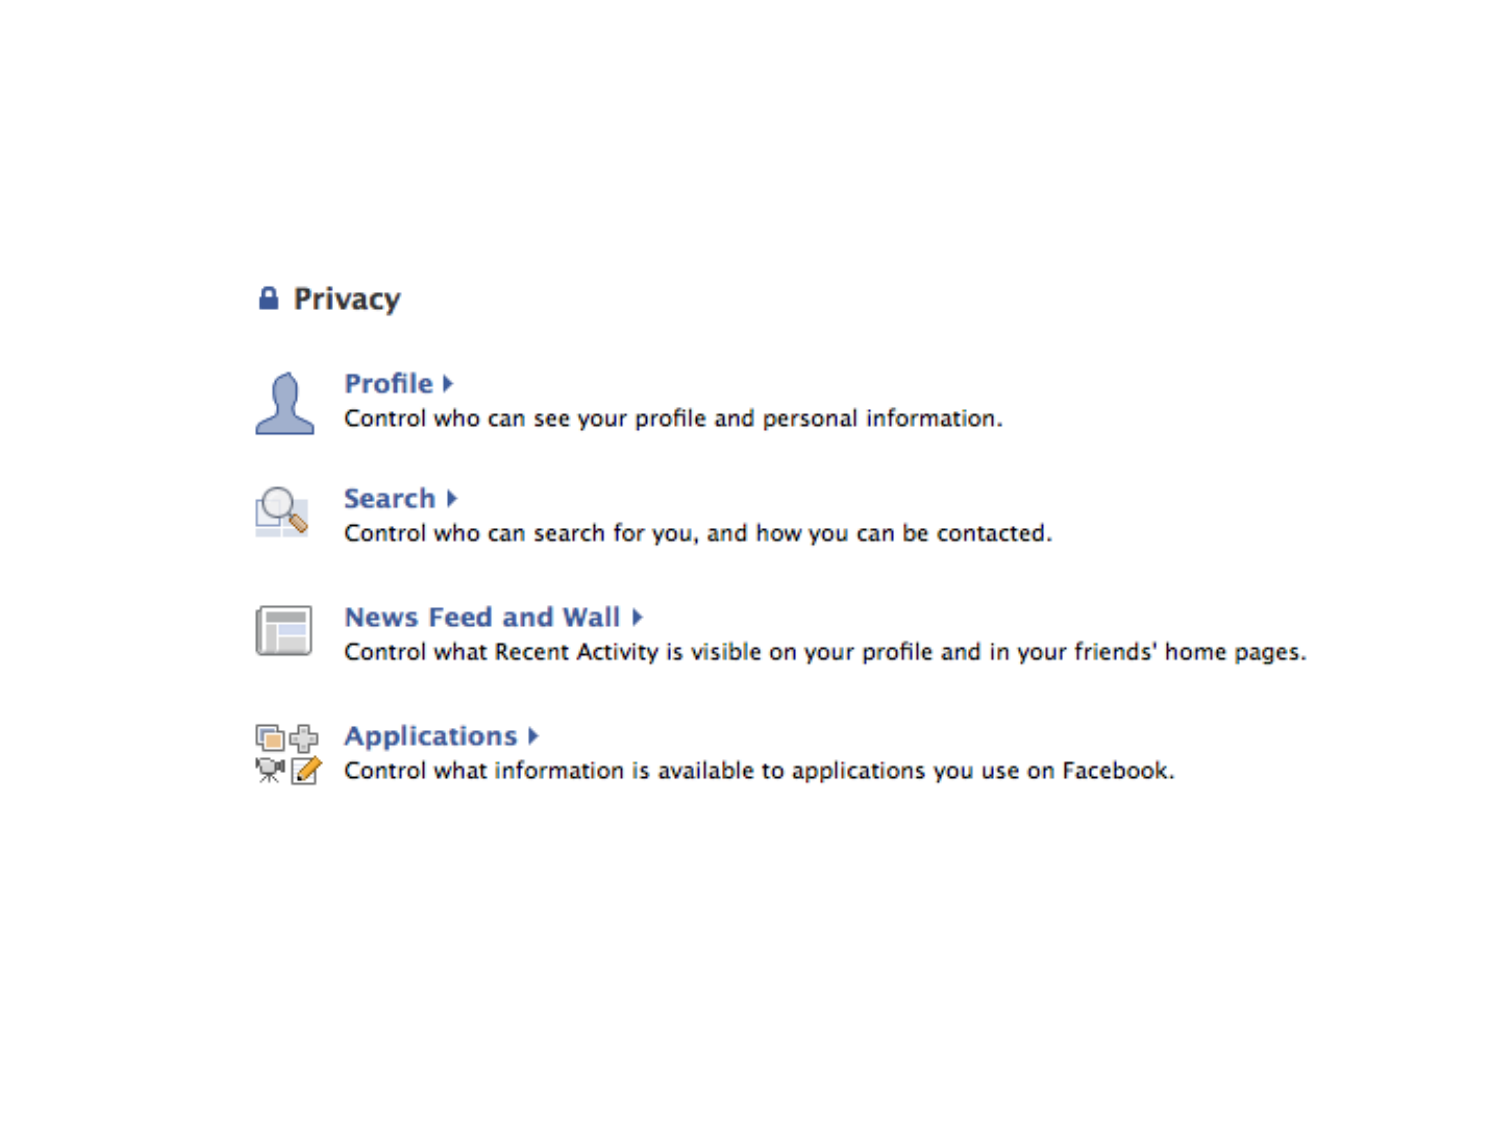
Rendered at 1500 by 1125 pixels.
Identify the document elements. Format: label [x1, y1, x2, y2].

picture [199, 337, 1340, 853]
picture [237, 262, 1378, 326]
